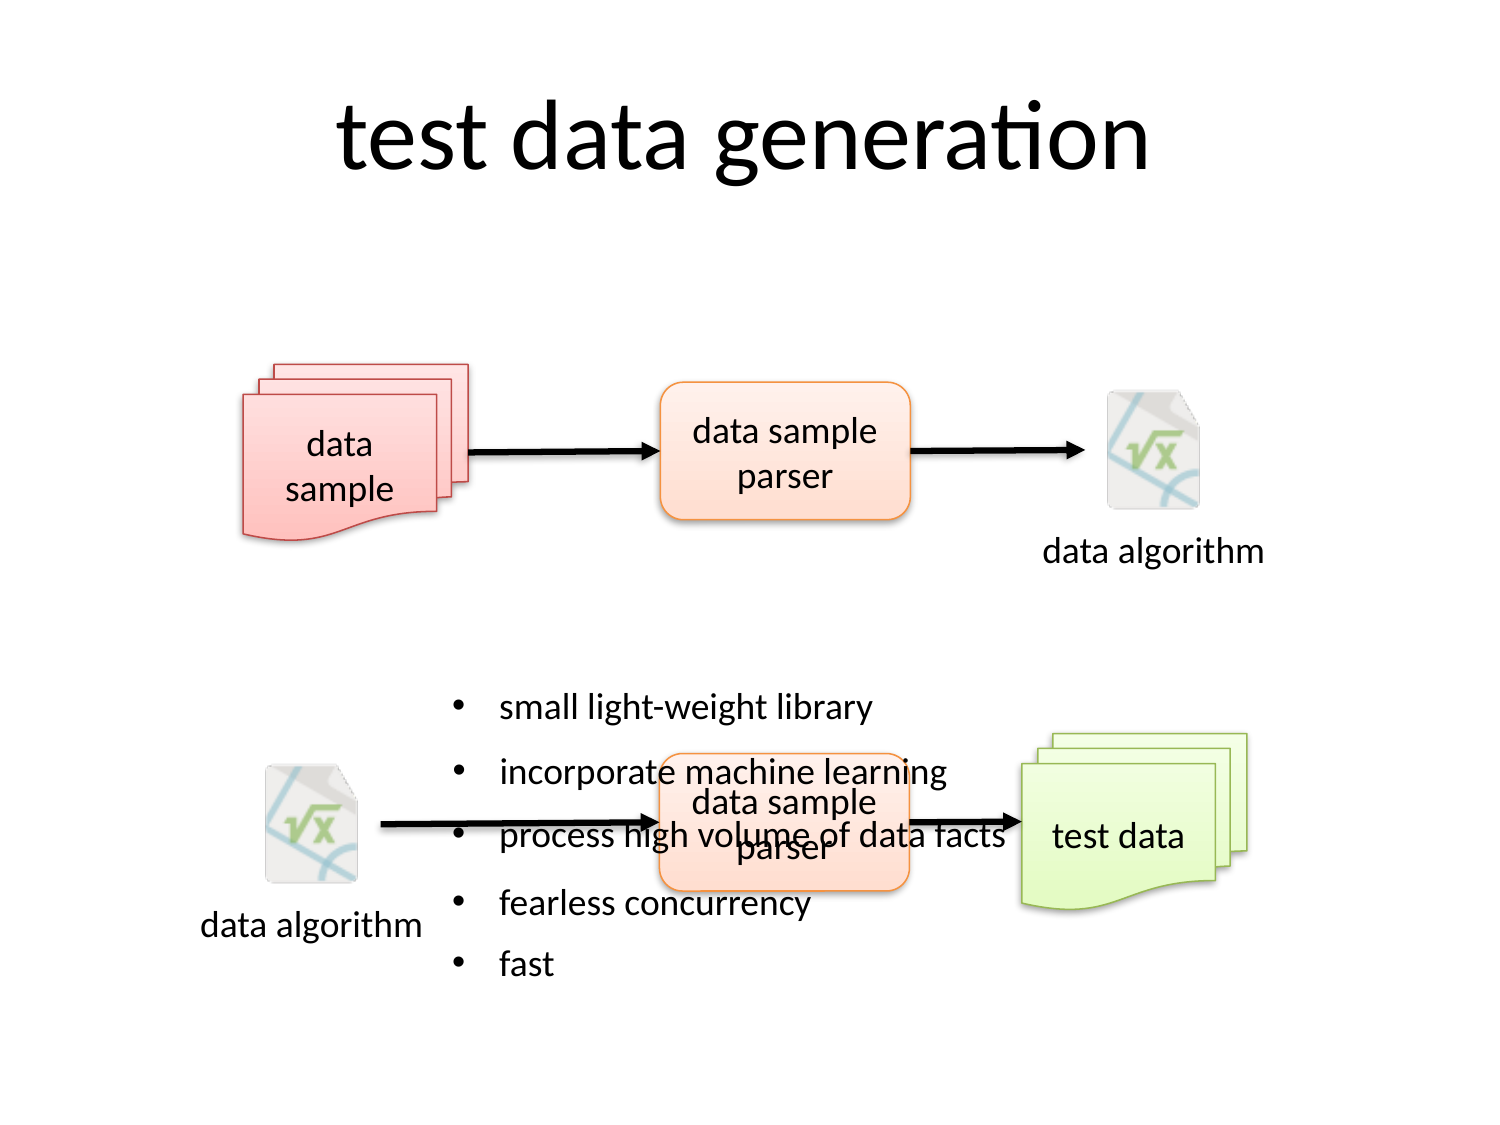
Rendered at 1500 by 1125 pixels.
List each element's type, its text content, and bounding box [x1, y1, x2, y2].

text_box fast [437, 963, 1200, 992]
text_box test data generation [74, 62, 1413, 198]
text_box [167, 364, 1299, 954]
